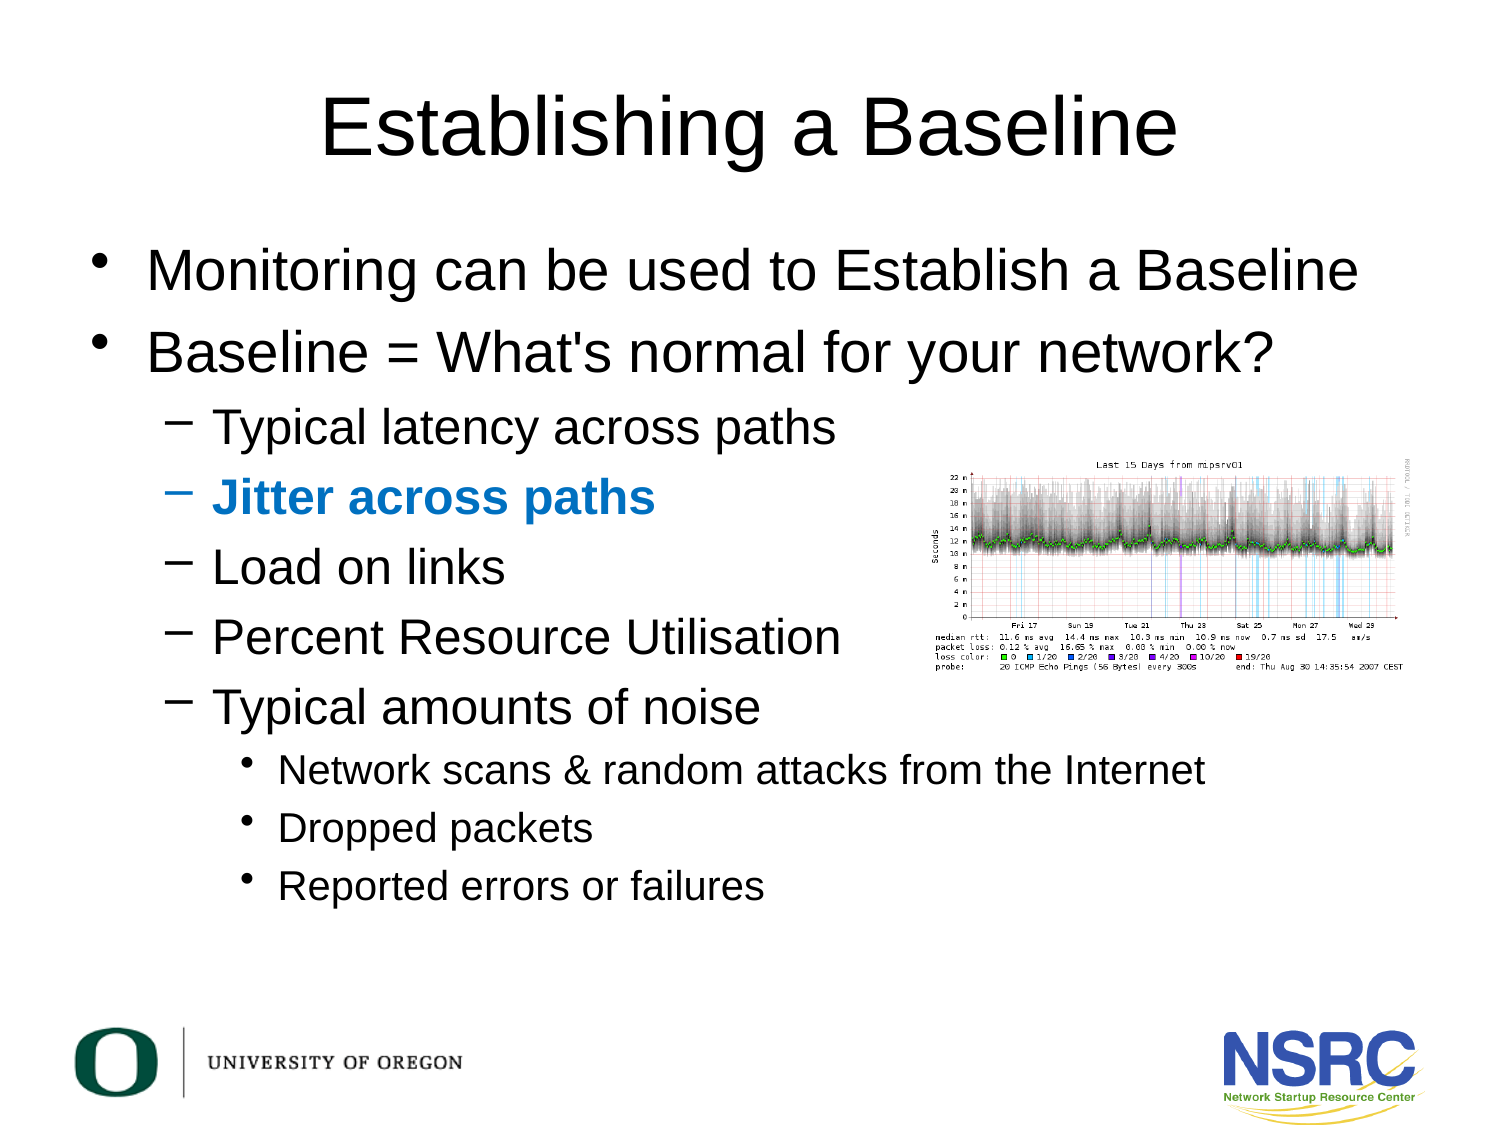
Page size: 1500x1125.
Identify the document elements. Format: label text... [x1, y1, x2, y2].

picture [1224, 1030, 1425, 1125]
picture [923, 453, 1415, 680]
list Monitoring can be used to Establish a Baseline Baseline = What's normal for your network? Typical latency across paths Jitter across paths Load on links Percent Resource Utilisation Typical amounts of noise Network scans & random attacks from the Internet Dropped packets Reported errors or failures [75, 224, 1425, 963]
picture [62, 1024, 475, 1101]
title Establishing a Baseline [75, 45, 1425, 200]
